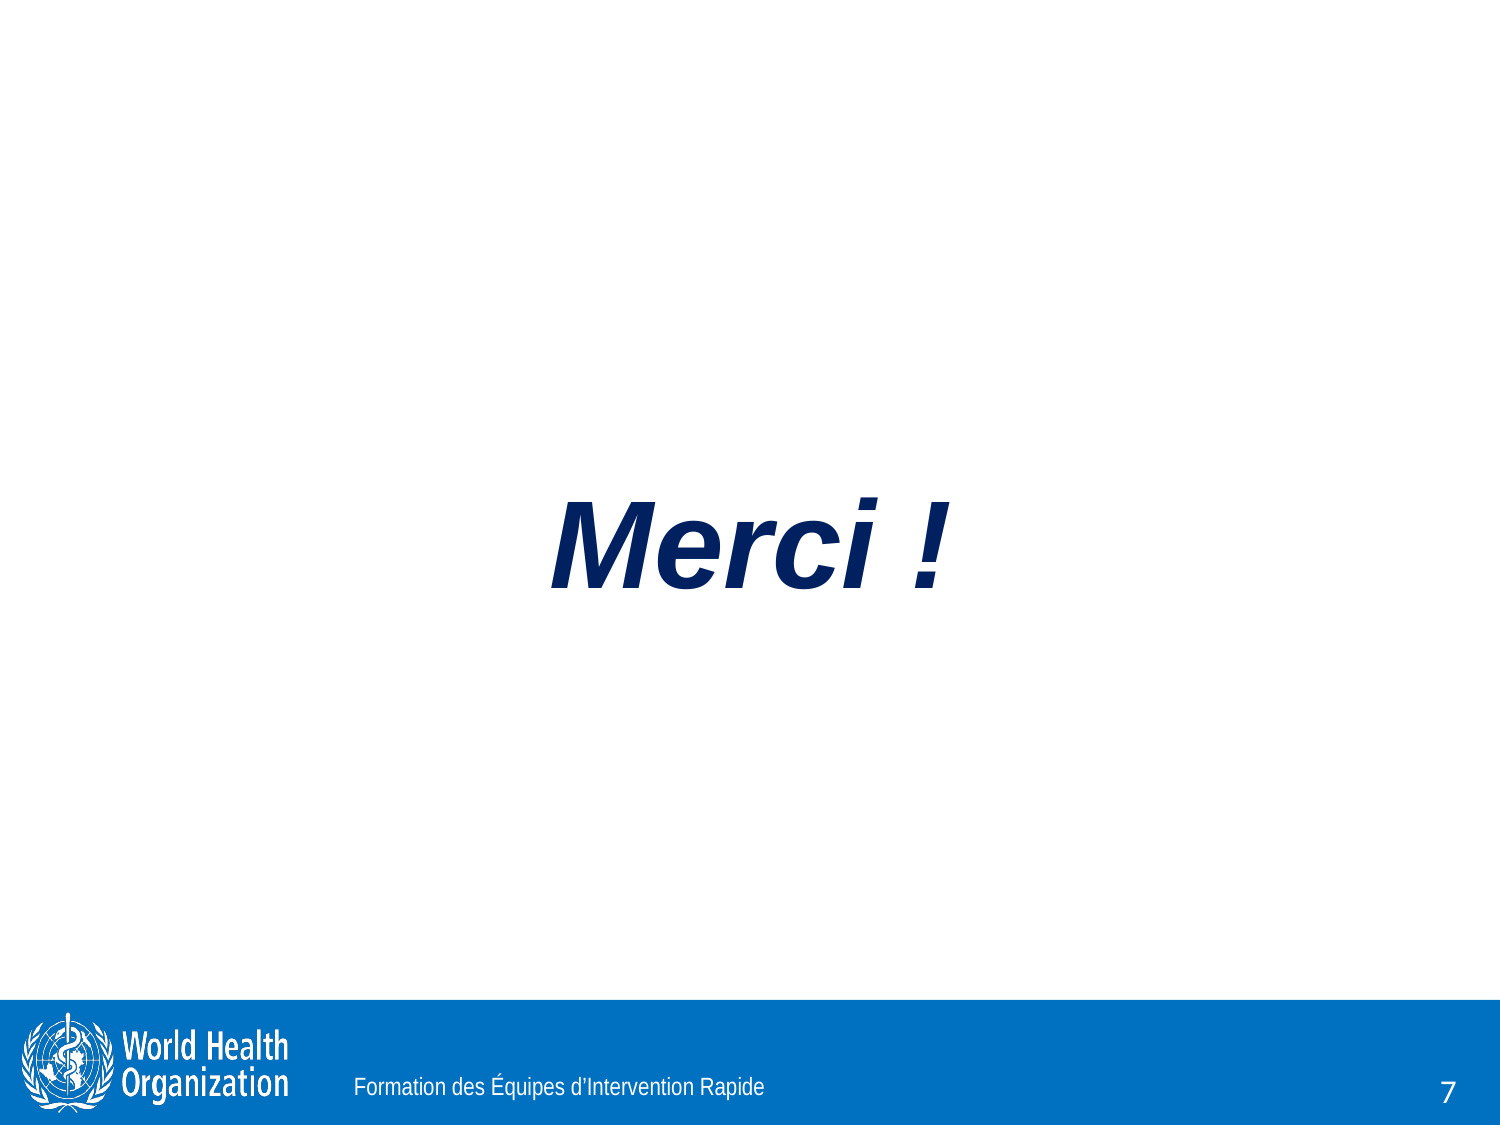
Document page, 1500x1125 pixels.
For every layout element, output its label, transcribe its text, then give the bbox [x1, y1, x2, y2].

title Merci ! [76, 444, 1427, 632]
picture [21, 1012, 288, 1113]
